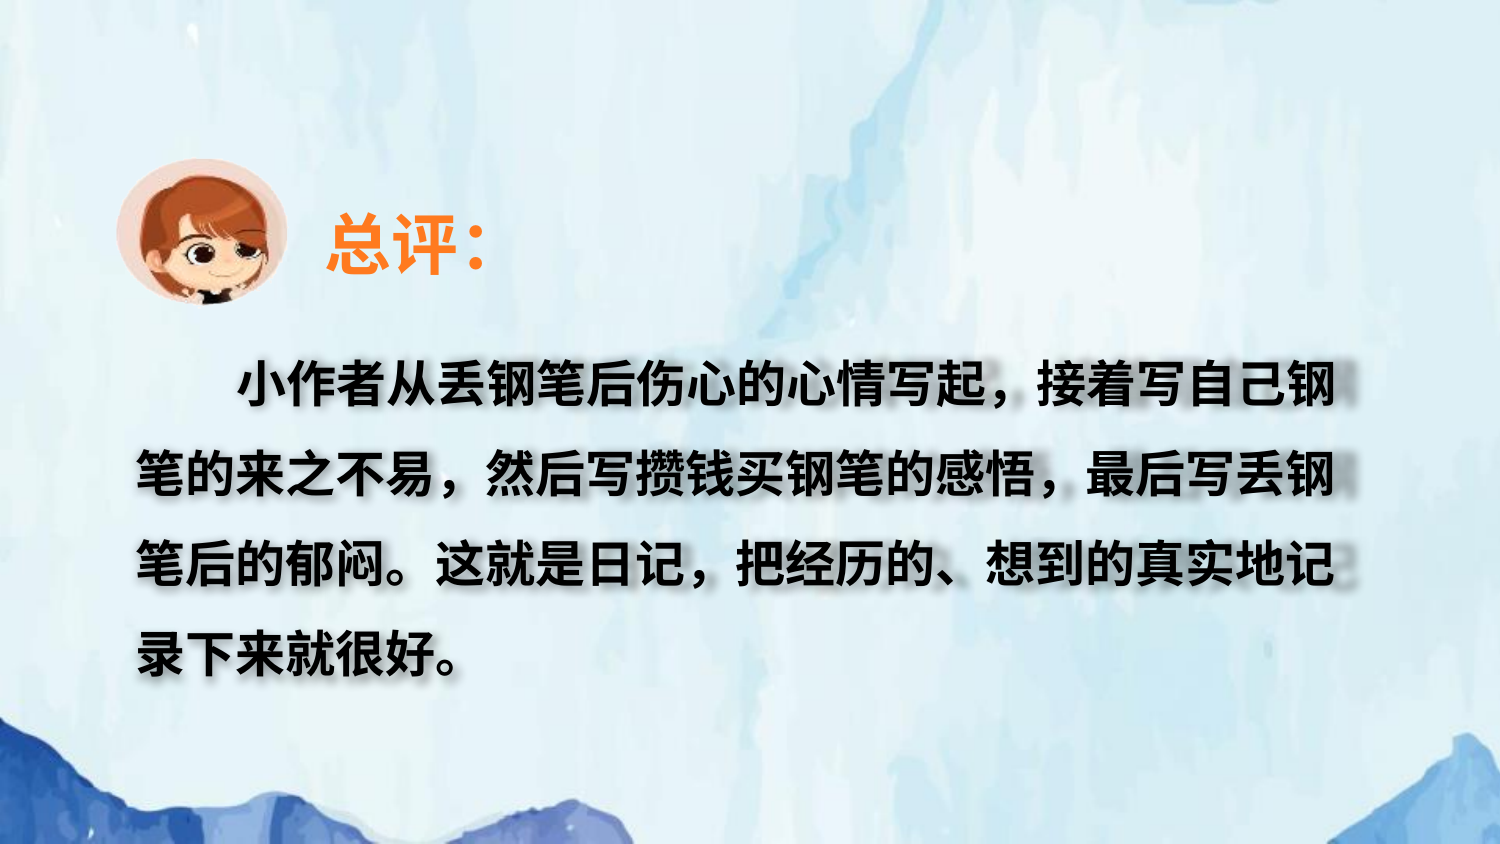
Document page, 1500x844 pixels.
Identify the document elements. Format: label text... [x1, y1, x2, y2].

text_box 小作者从丢钢笔后伤心的心情写起，接着写自己钢笔的来之不易，然后写攒钱买钢笔的感悟，最后写丢钢笔后的郁闷。这就是日记，把经历的、想到的真实地记录下来就很好。 [121, 314, 1392, 690]
text_box 总评： [309, 195, 542, 291]
picture [0, 0, 1500, 844]
